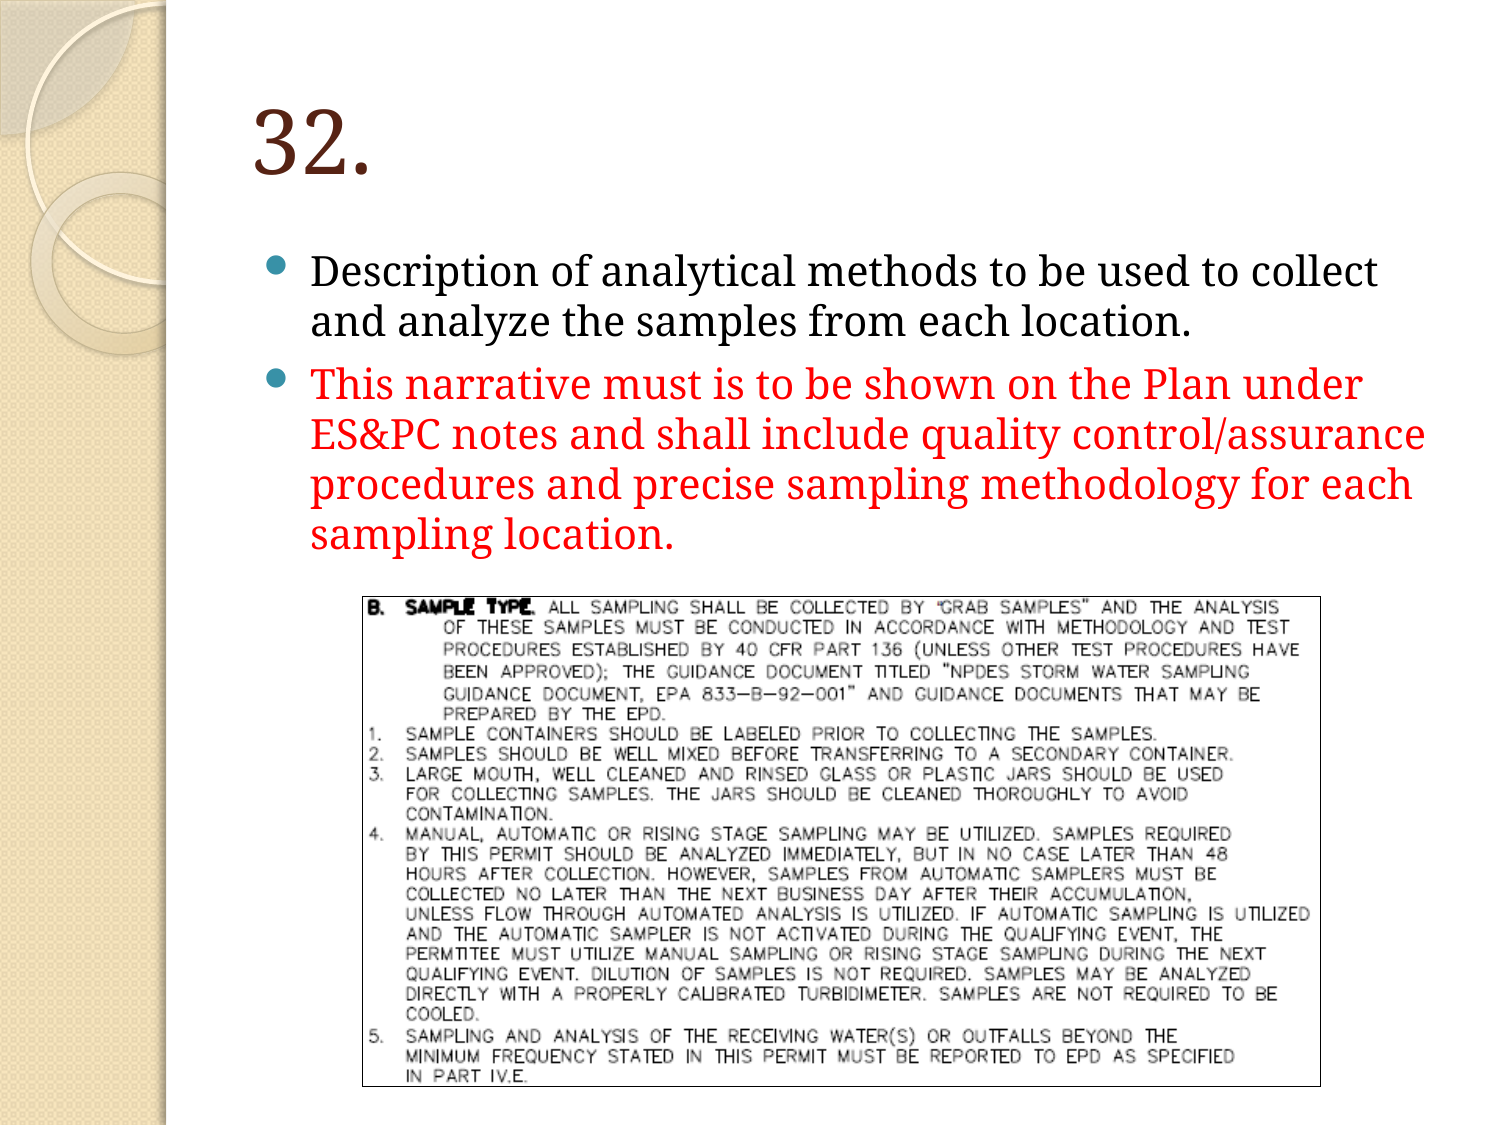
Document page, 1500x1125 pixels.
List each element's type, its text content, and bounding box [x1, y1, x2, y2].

picture [362, 595, 1321, 1087]
title 32. [235, 45, 1466, 233]
list Description of analytical methods to be used to collect and analyze the samples from each location. This narrative must is to be shown on the Plan under ES&PC notes and shall include quality control/assurance procedures and precise sampling methodology for each sampling location. [235, 237, 1466, 1025]
